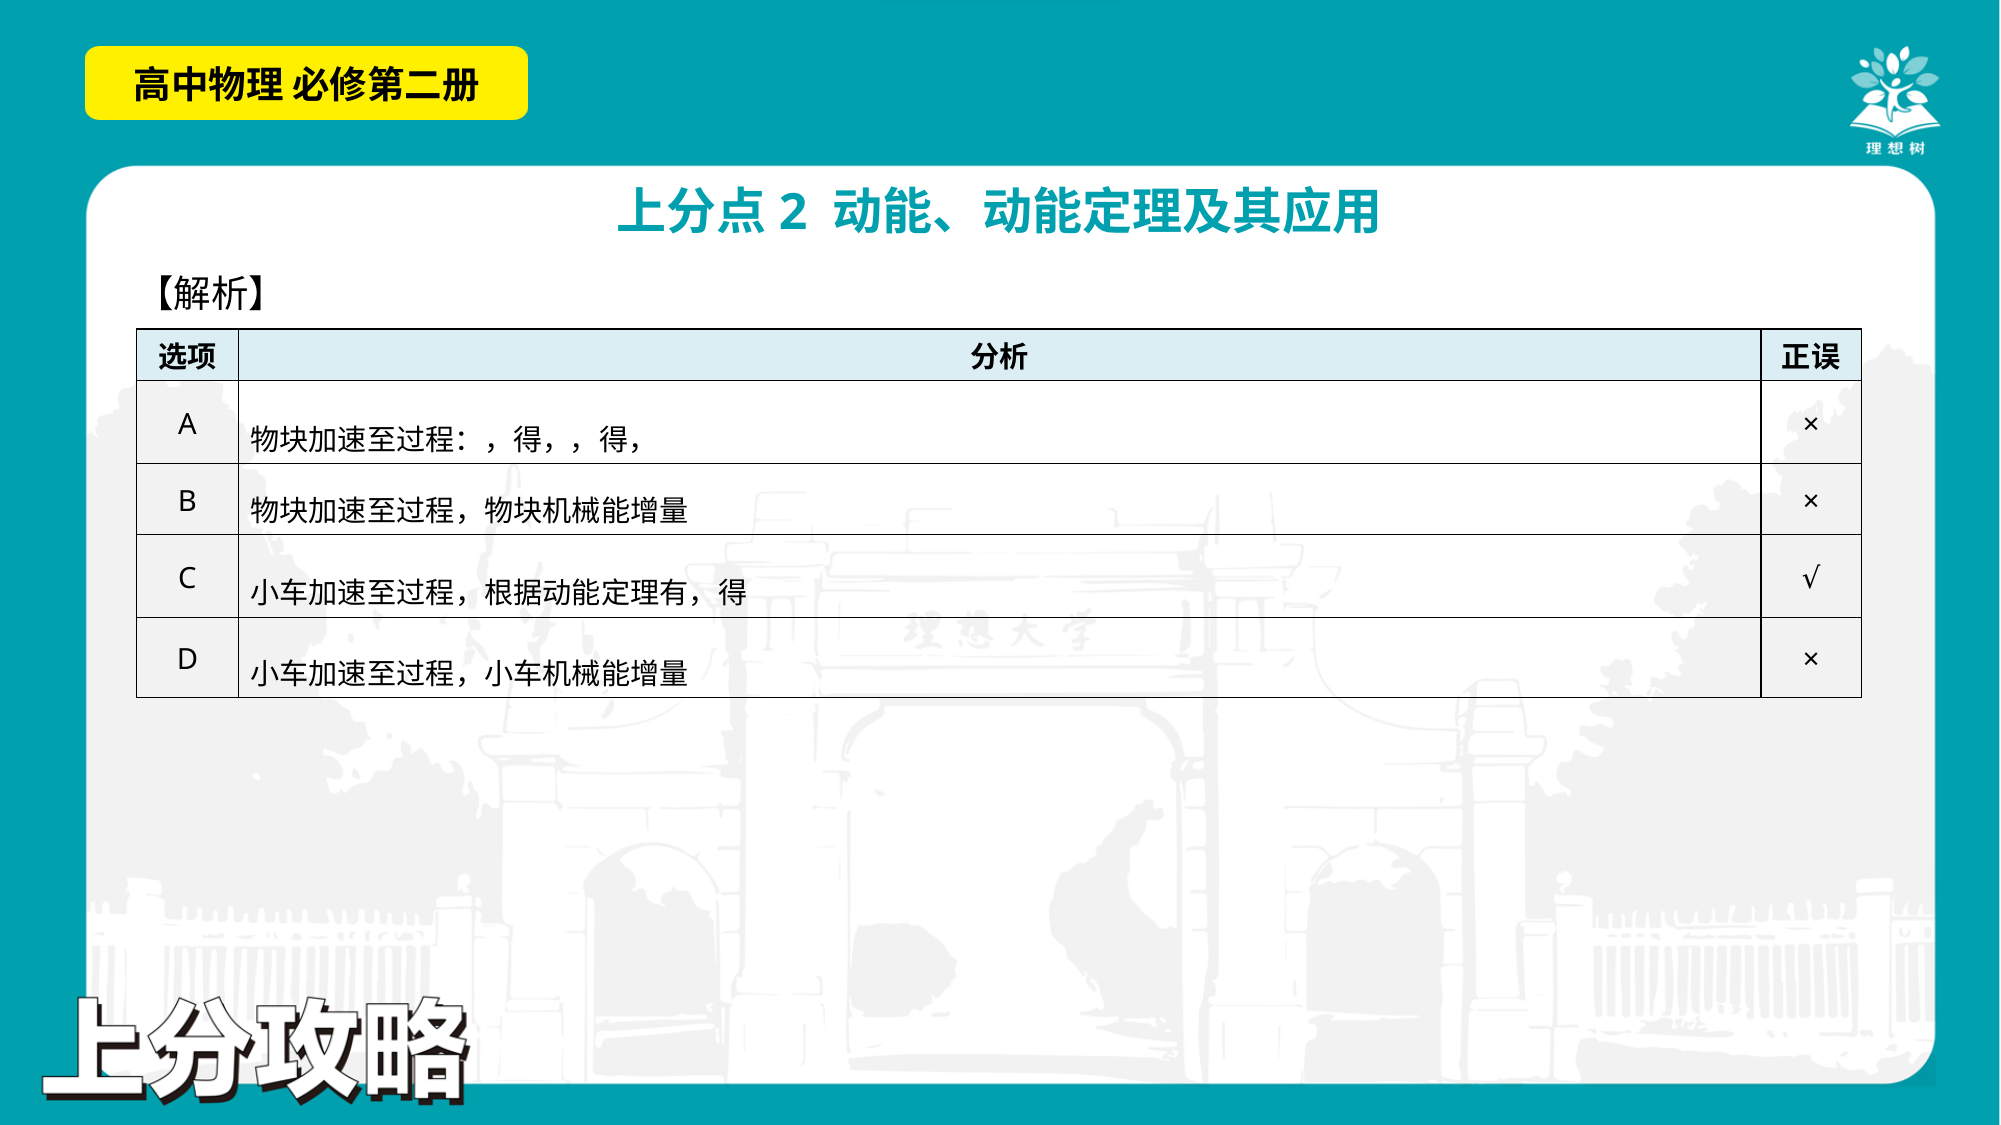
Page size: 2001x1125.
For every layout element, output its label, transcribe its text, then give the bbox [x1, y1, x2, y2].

text_box 【解析】 [136, 248, 1865, 308]
picture [0, 0, 2000, 1125]
